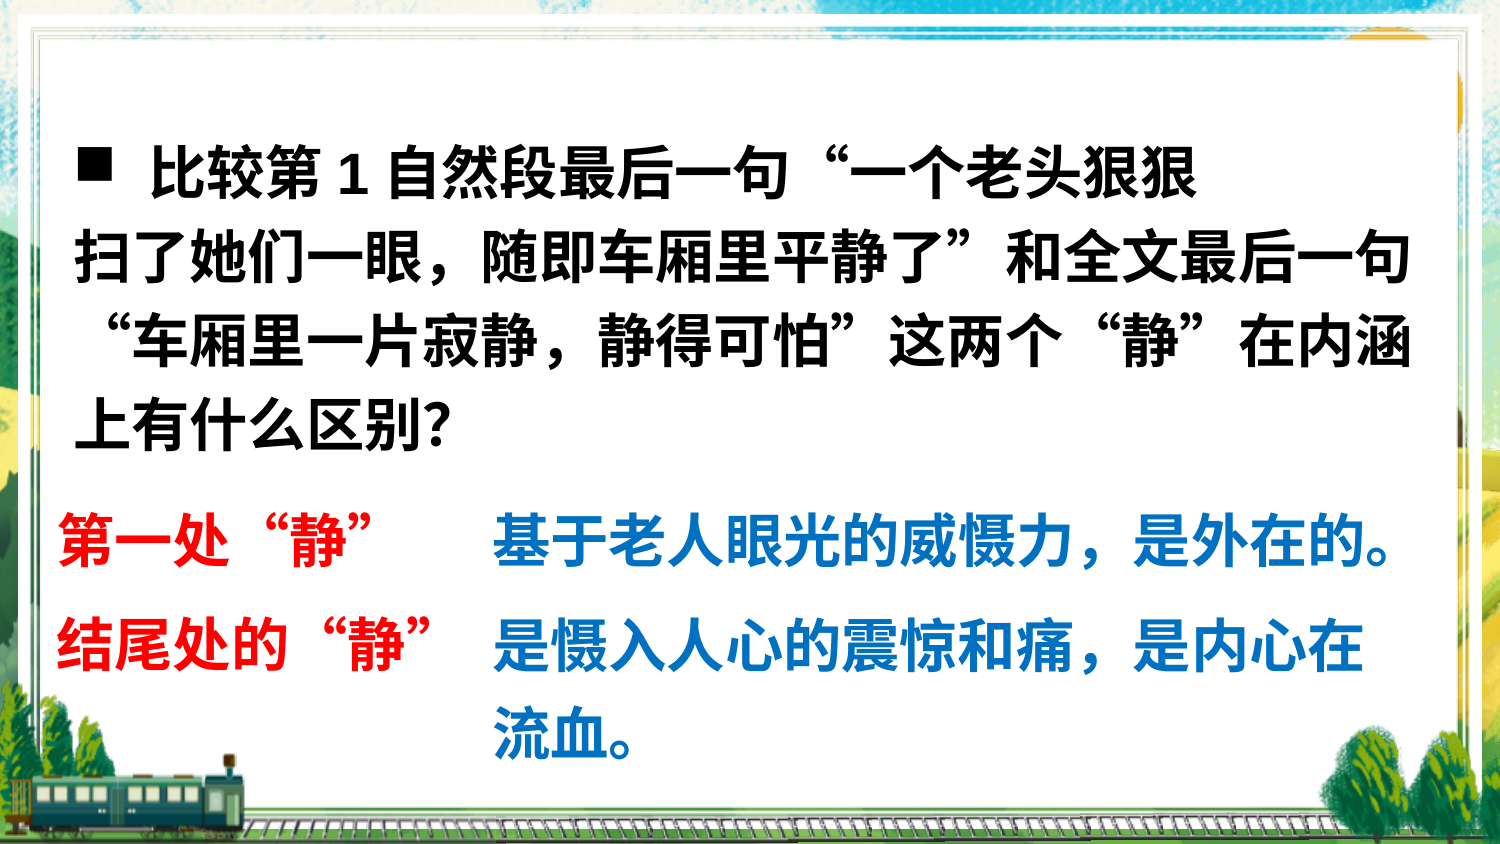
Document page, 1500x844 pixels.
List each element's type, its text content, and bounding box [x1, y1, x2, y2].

picture [0, 0, 1500, 844]
text_box 比较第1自然段最后一句“一个老头狠狠 扫了她们一眼，随即车厢里平静了”和全文最后一句“车厢里一片寂静，静得可怕”这两个“静”在内涵上有什么区别？ [58, 114, 1442, 466]
text_box 是慑入人心的震惊和痛，是内心在流血。 [477, 584, 1393, 775]
text_box 基于老人眼光的威慑力，是外在的。 [477, 479, 1476, 582]
text_box 第一处“静” [41, 479, 477, 582]
text_box 结尾处的“静” [41, 583, 545, 686]
